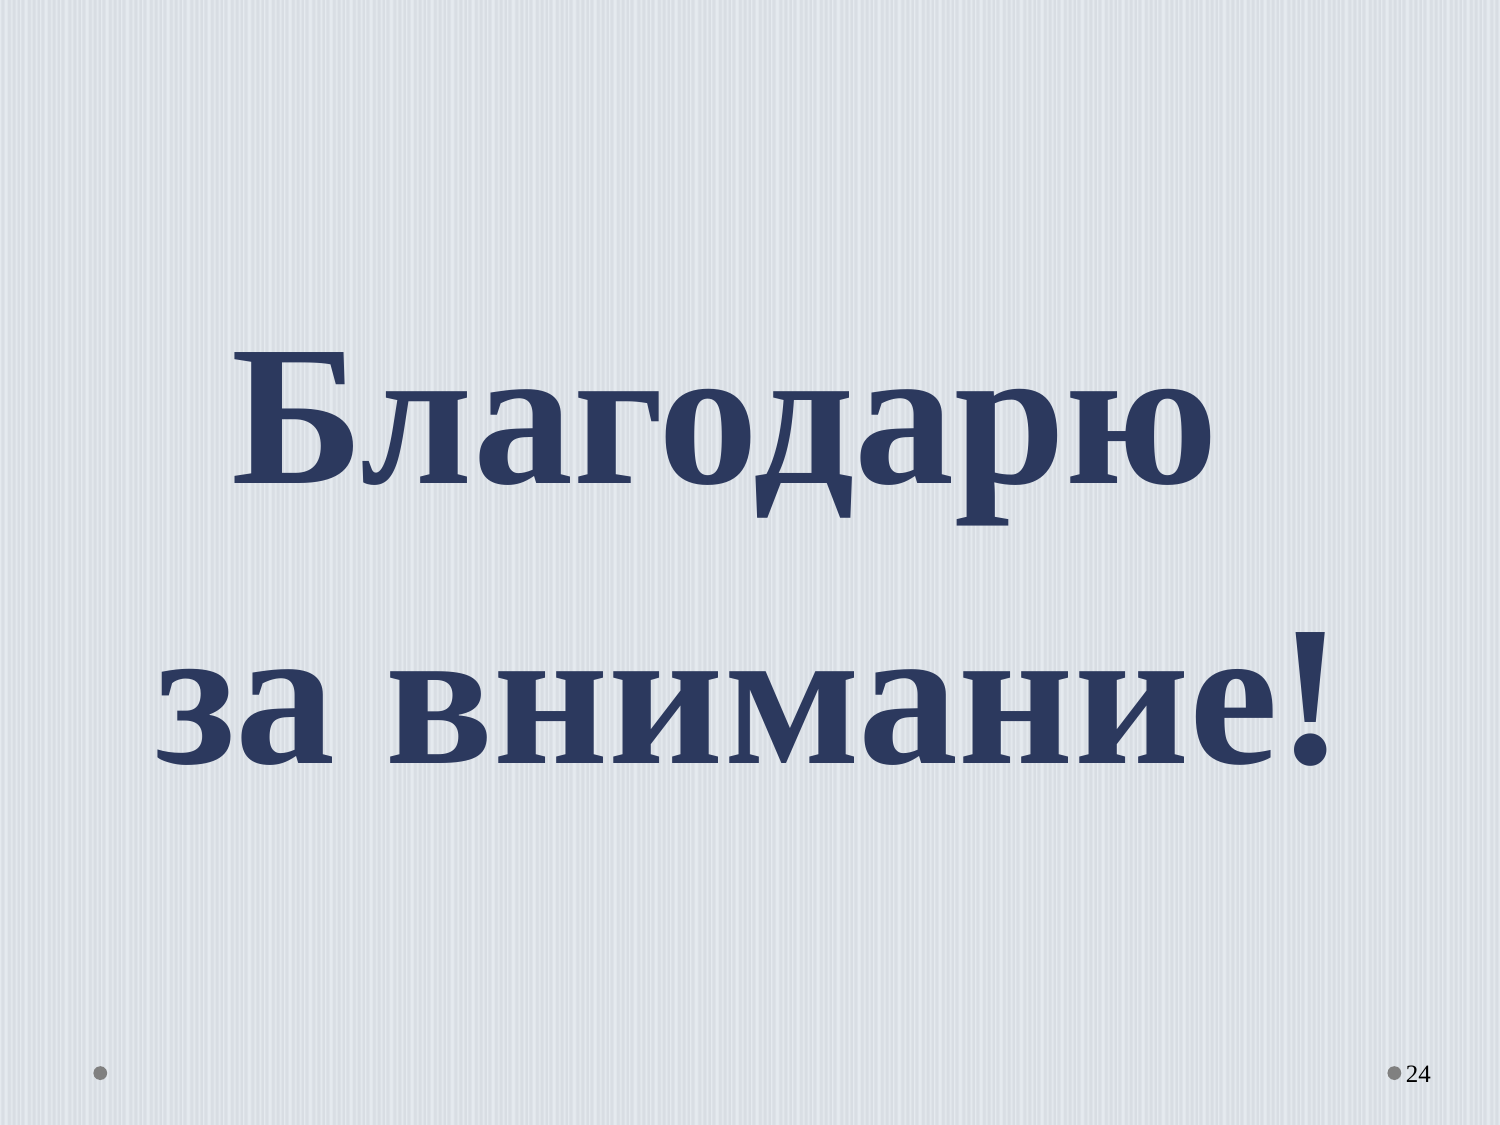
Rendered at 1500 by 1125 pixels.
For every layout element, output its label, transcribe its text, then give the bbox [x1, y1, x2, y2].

list Благодарю за внимание! [99, 149, 1400, 938]
slide_number 24 [1401, 1042, 1494, 1103]
